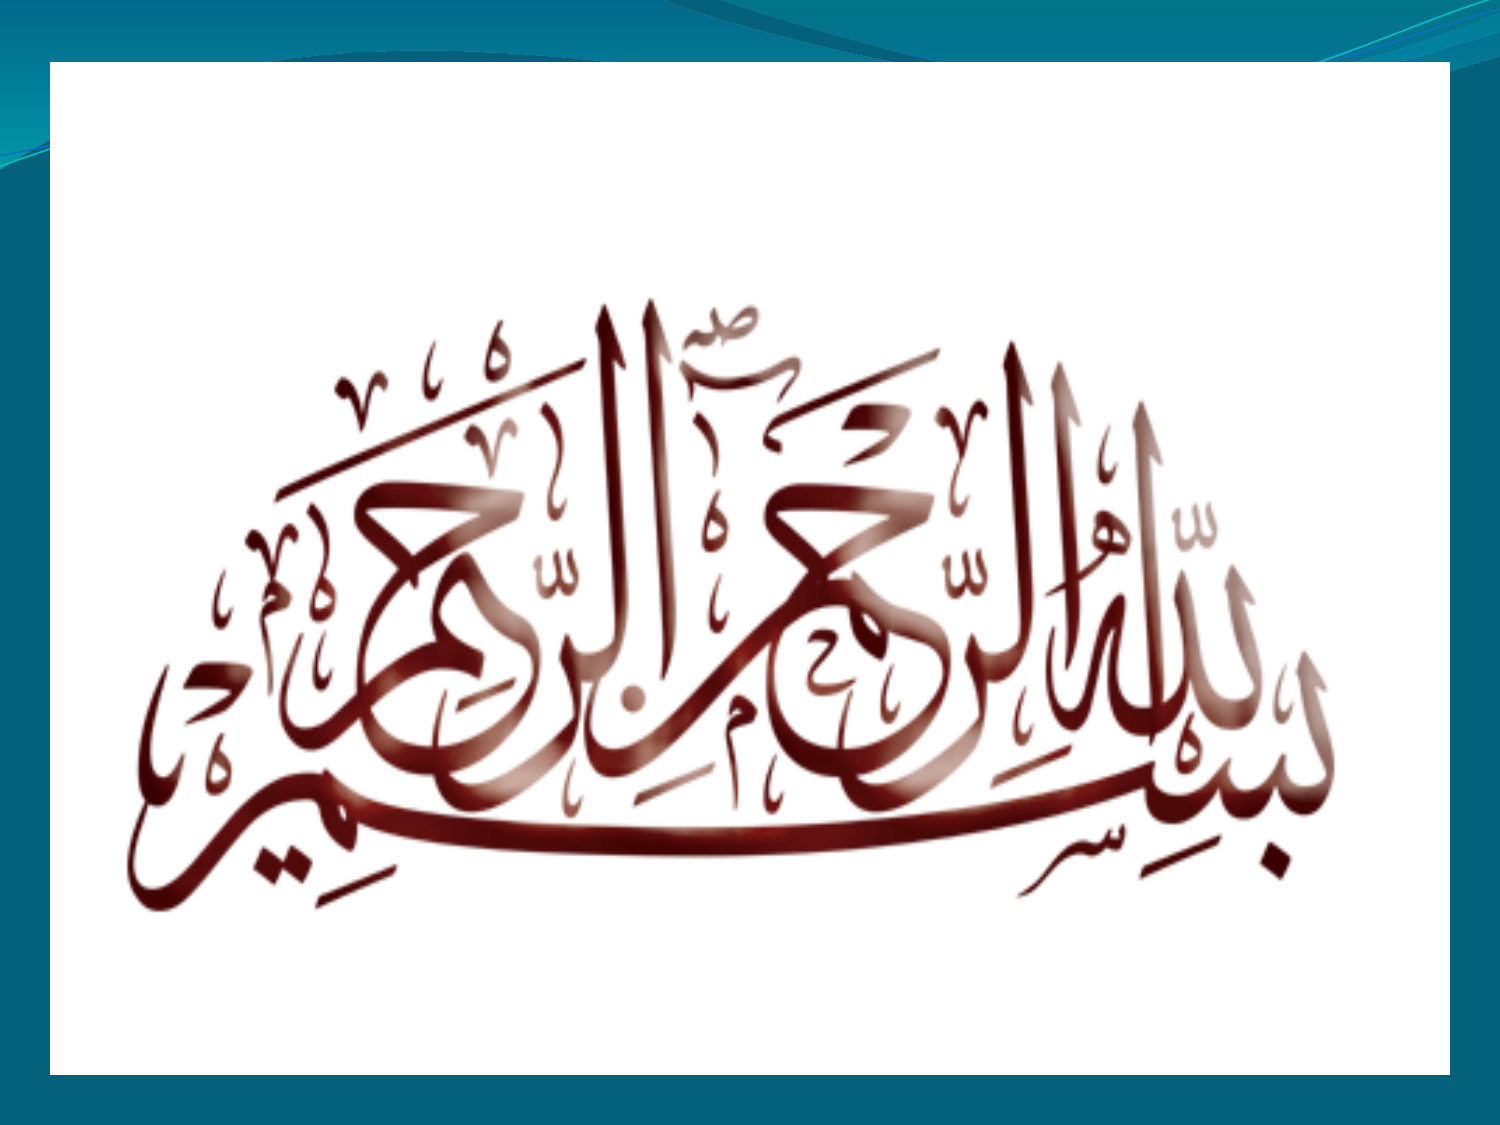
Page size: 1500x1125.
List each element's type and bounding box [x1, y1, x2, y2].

picture [48, 62, 1449, 1074]
